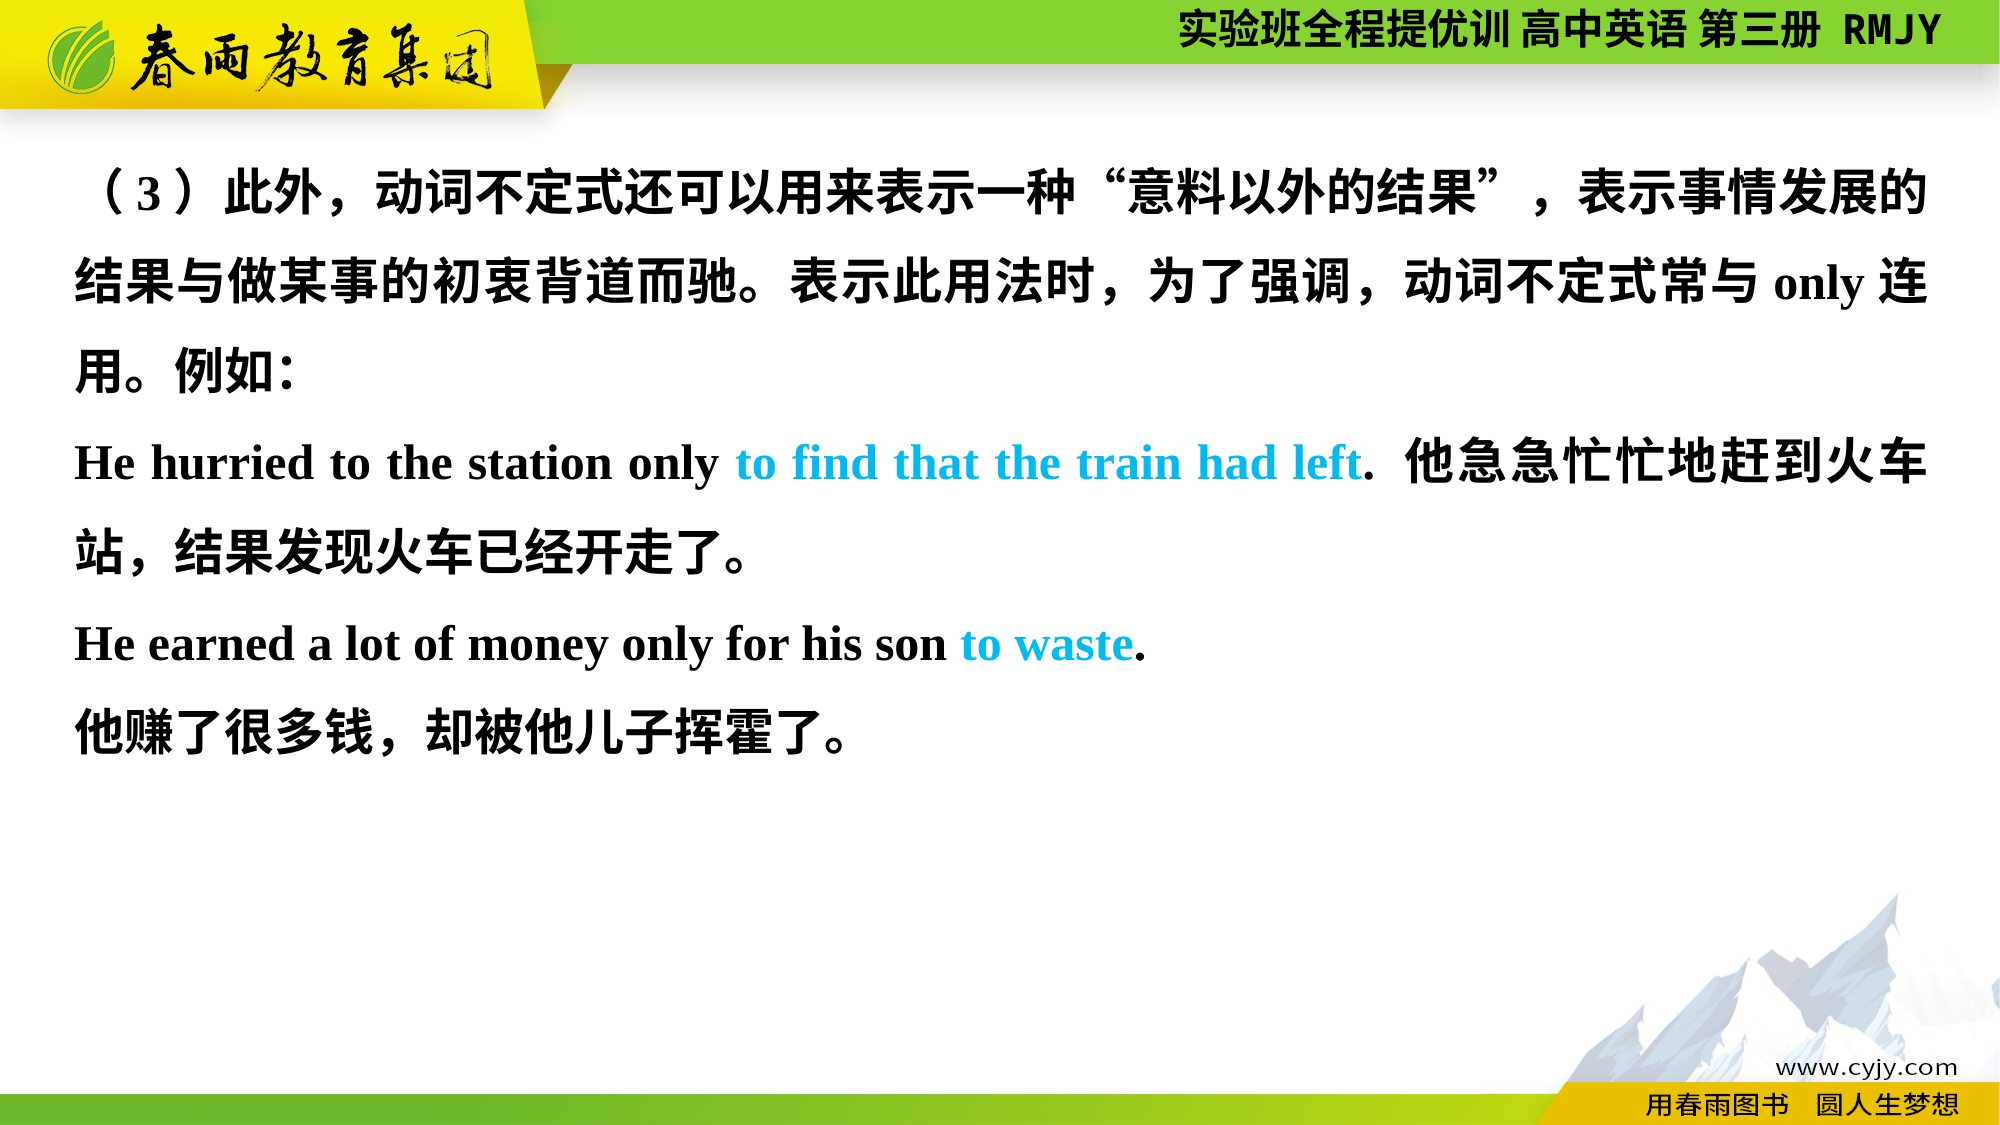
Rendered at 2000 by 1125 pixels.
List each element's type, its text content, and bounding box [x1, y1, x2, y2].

list （3）此外，动词不定式还可以用来表示一种“意料以外的结果”，表示事情发展的结果与做某事的初衷背道而驰。表示此用法时，为了强调，动词不定式常与only连用。例如： He hurried to the station only to find that the train had left. 他急急忙忙地赶到火车站，结果发现火车已经开走了。 He earned a lot of money only for his son to waste. 他赚了很多钱，却被他儿子挥霍了。 [59, 122, 1944, 763]
picture [0, 0, 2000, 1125]
